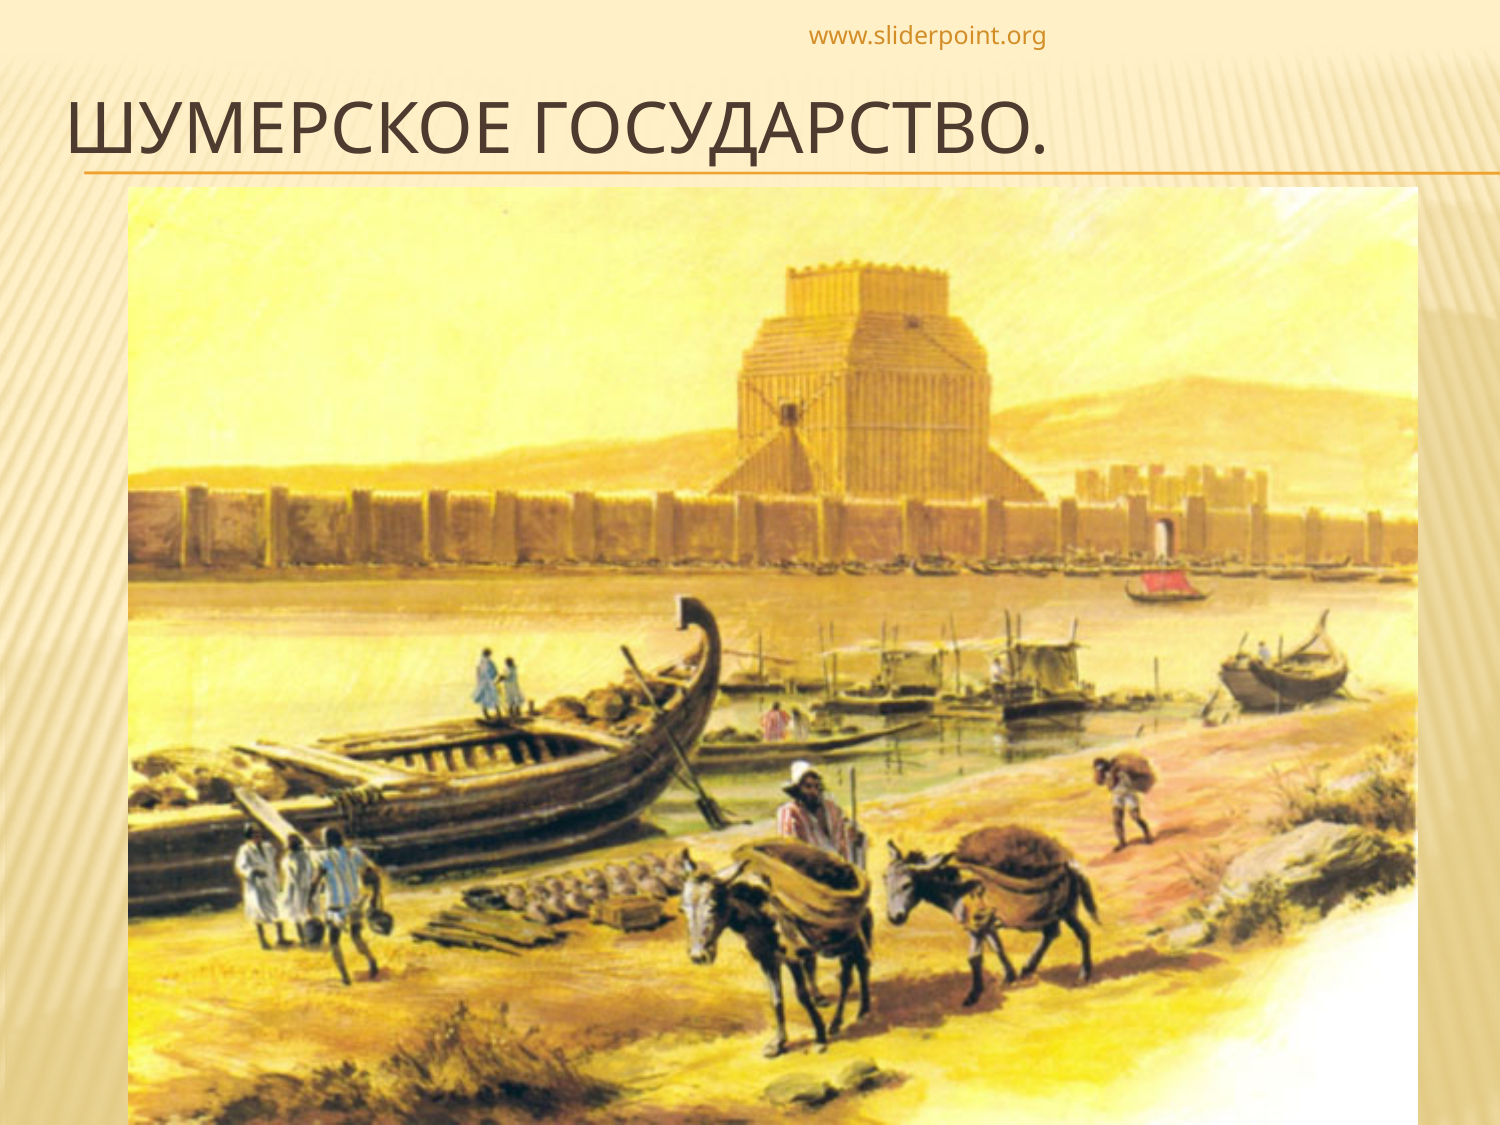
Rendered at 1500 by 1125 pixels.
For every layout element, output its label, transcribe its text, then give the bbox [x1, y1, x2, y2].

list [128, 187, 1419, 1125]
title Шумерское государство. [50, 75, 1475, 176]
footer www.sliderpoint.org [587, 12, 1063, 60]
